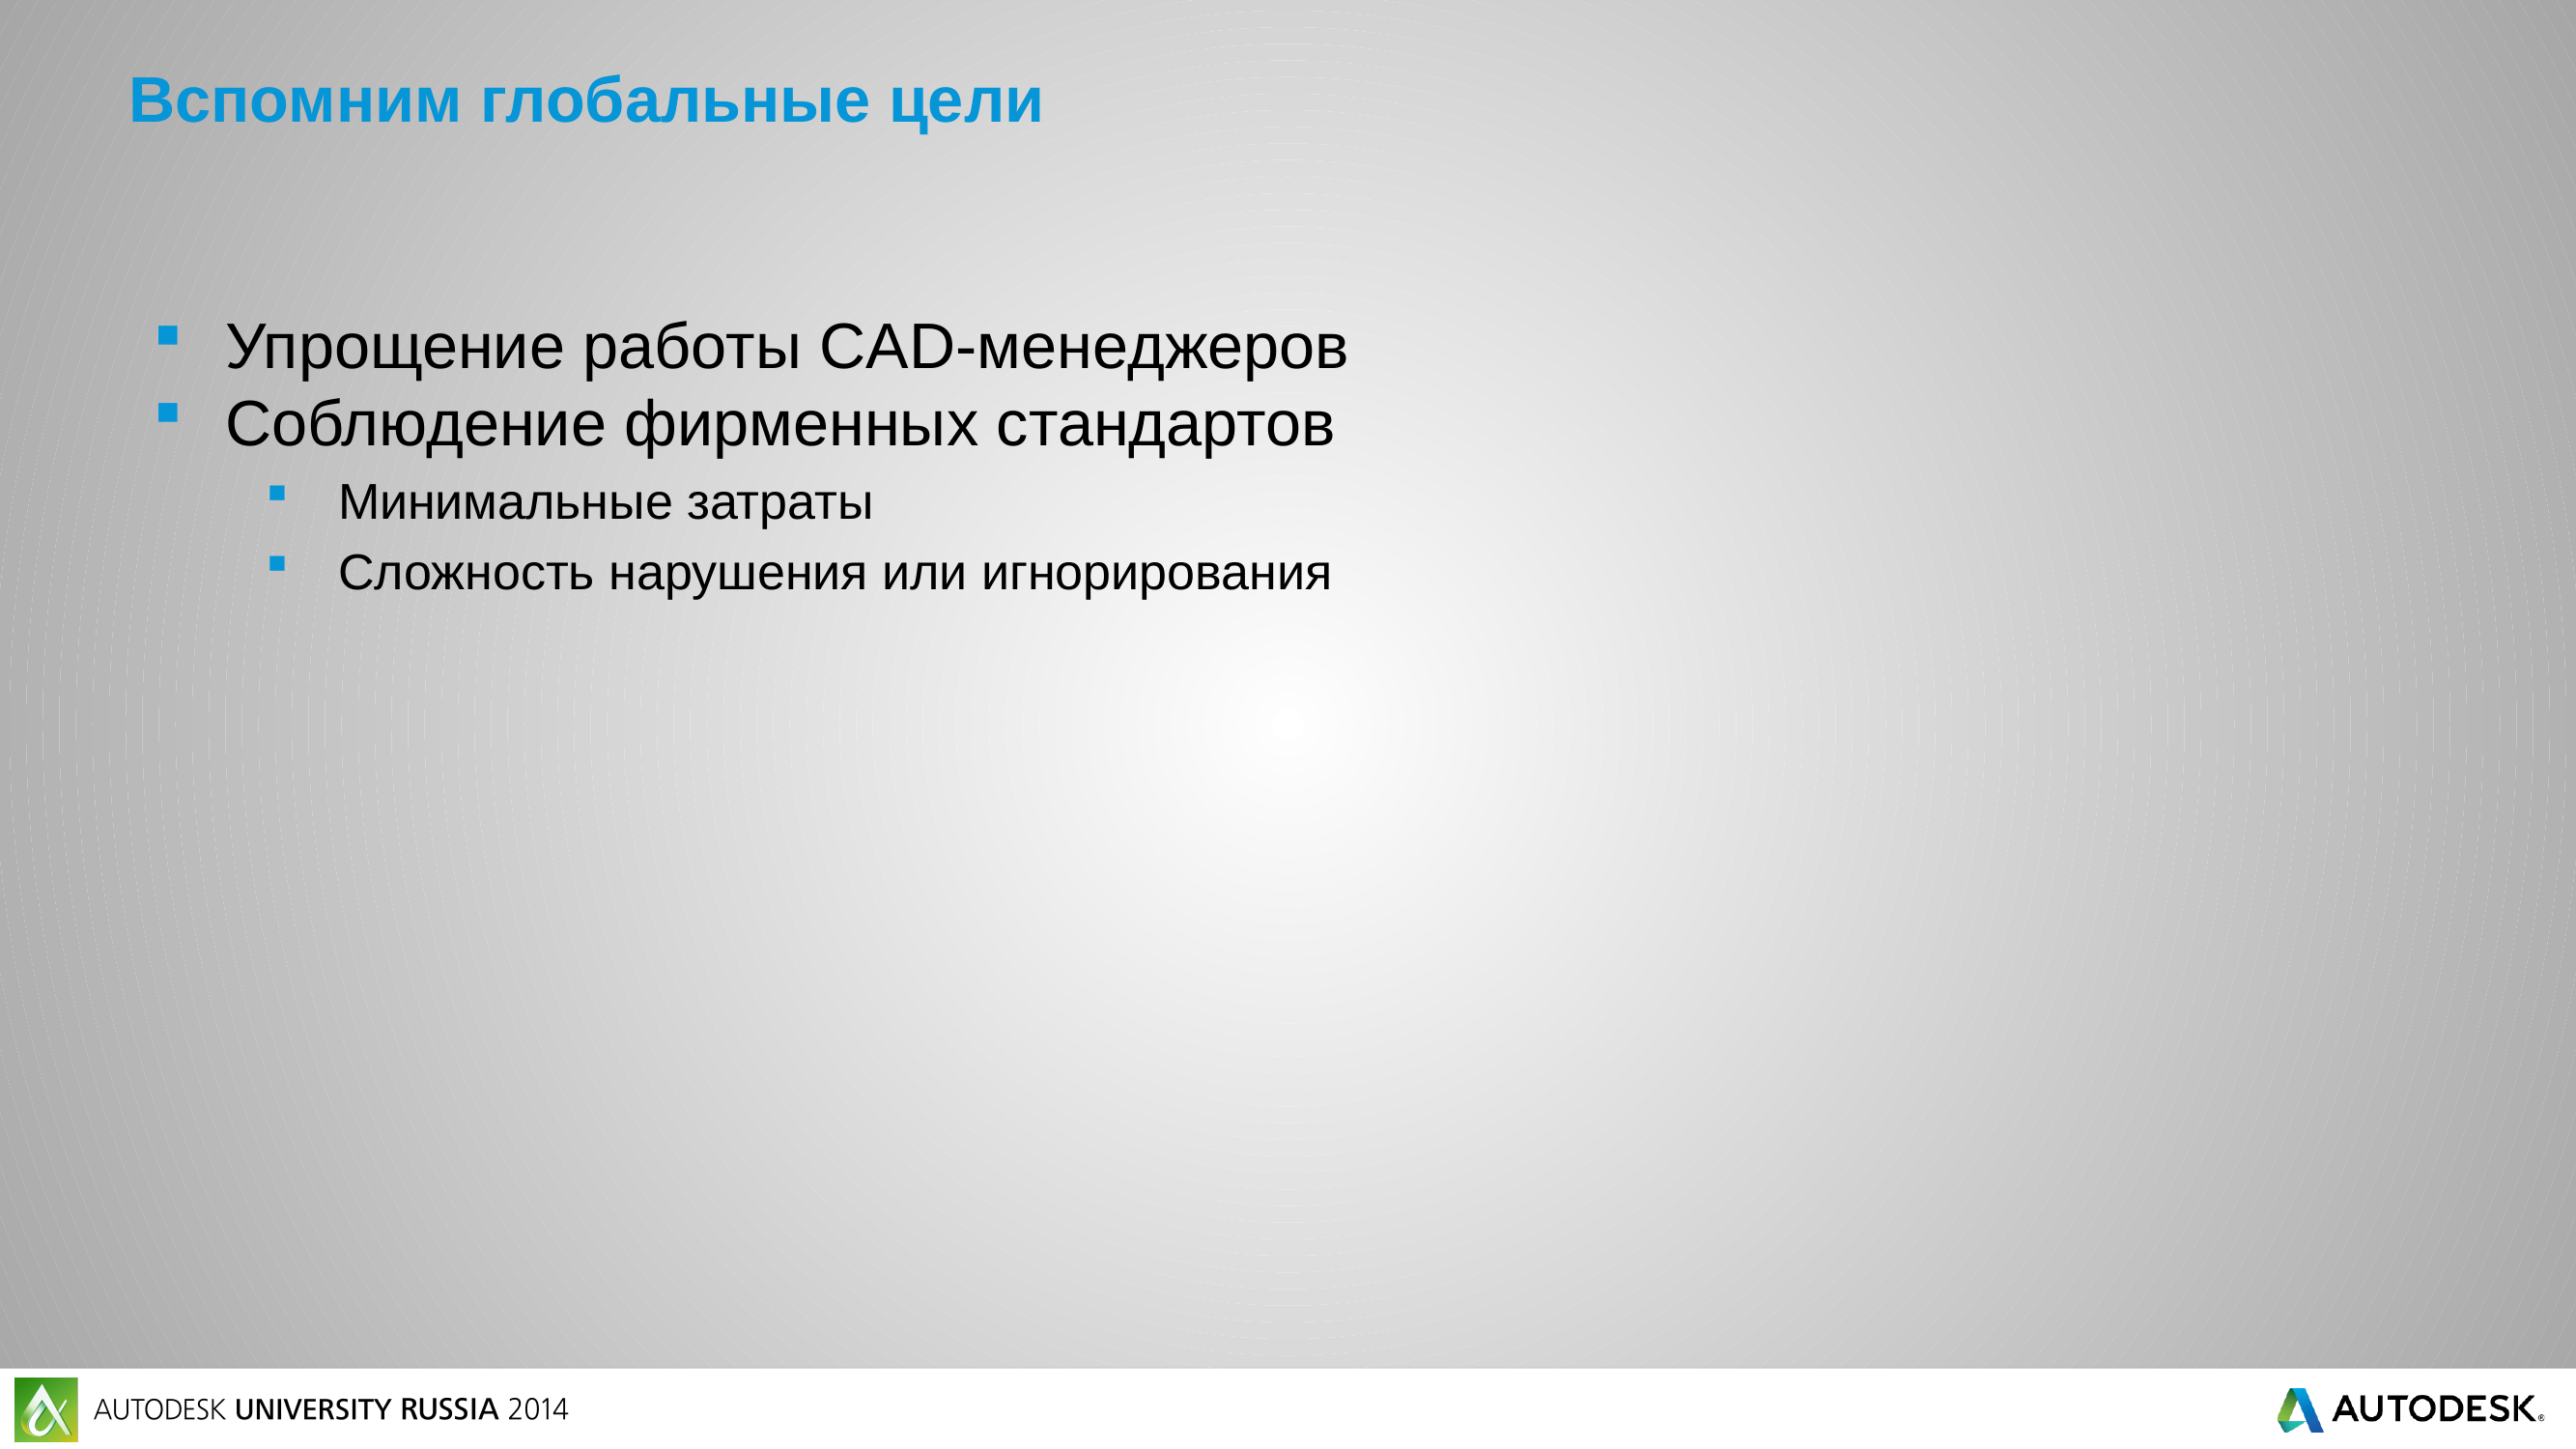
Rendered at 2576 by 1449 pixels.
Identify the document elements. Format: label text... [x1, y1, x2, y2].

picture [14, 1378, 569, 1442]
list Упрощение работы CAD-менеджеров Соблюдение фирменных стандартов Минимальные затраты Сложность нарушения или игнорирования [128, 304, 2448, 1312]
picture [2276, 1386, 2545, 1434]
title Вспомним глобальные цели [128, 58, 2448, 299]
